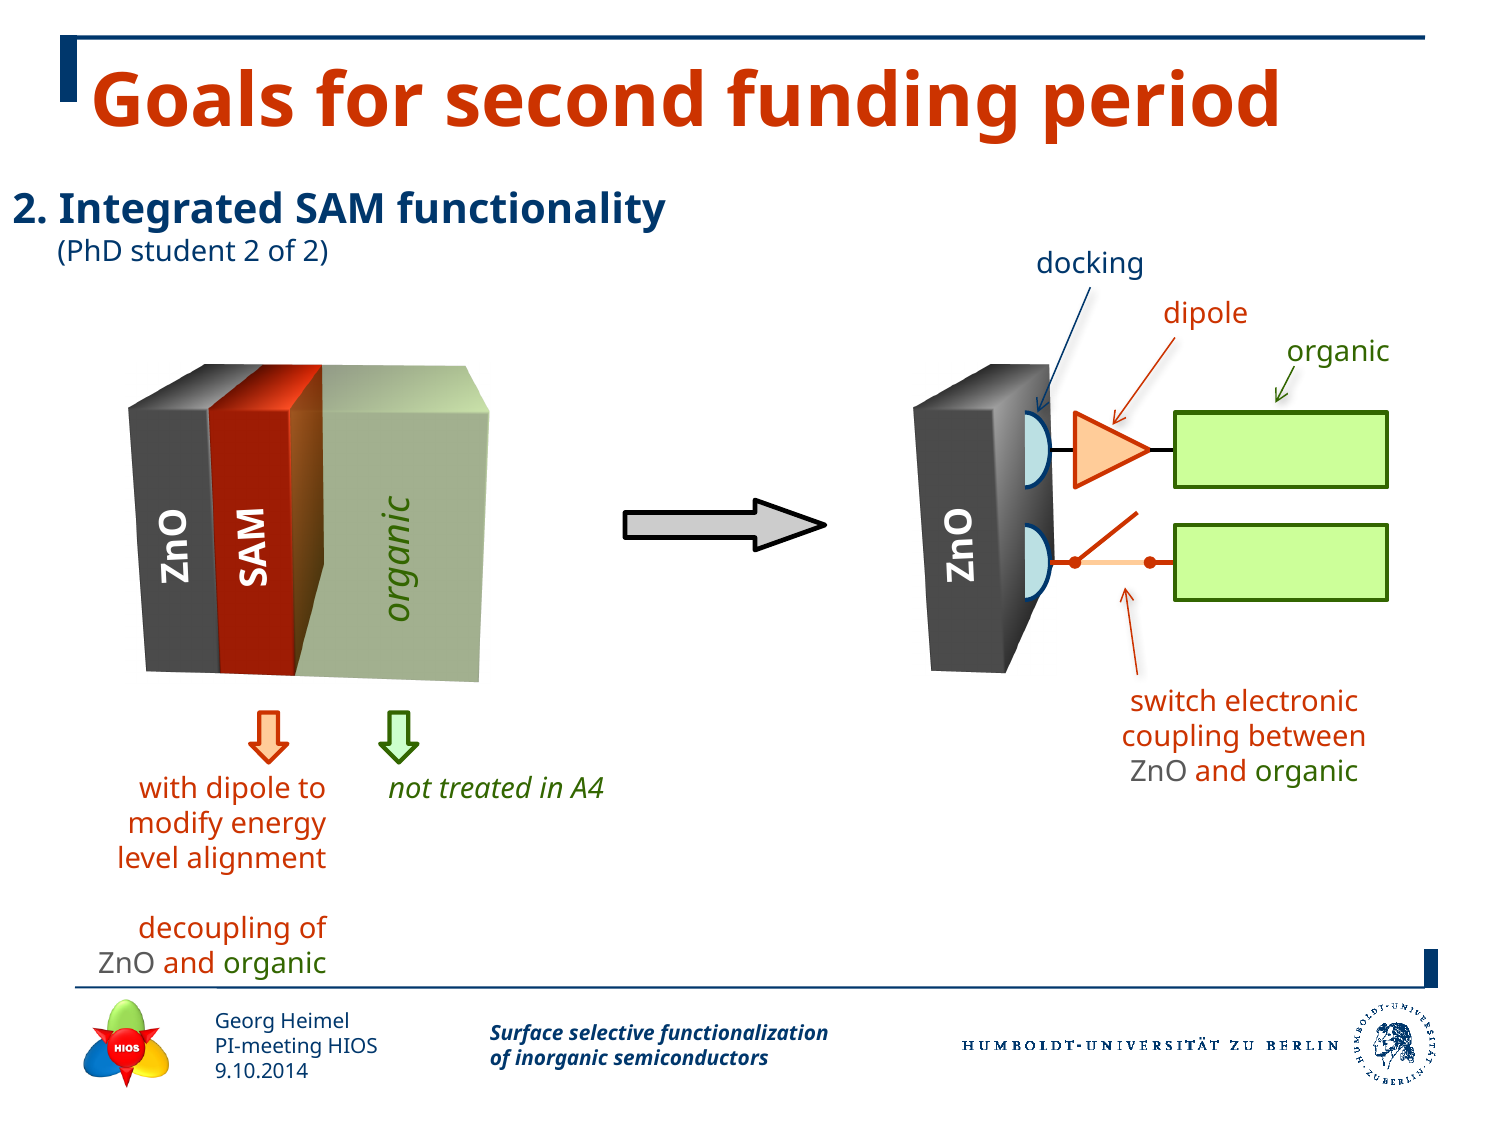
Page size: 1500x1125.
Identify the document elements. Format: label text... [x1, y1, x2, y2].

text_box not treated in A4 [373, 762, 619, 813]
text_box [1275, 365, 1295, 403]
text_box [1112, 337, 1176, 426]
text_box organic [1271, 324, 1405, 375]
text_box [999, 512, 1388, 601]
text_box 2. Integrated SAM functionality (PhD student 2 of 2) [0, 174, 794, 275]
text_box with dipole to modify energy level alignment decoupling of ZnO and organic [83, 762, 342, 987]
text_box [999, 412, 1388, 488]
picture [75, 999, 177, 1088]
picture [1350, 999, 1438, 1088]
picture [124, 362, 491, 684]
title Goals for second funding period [74, 37, 1426, 156]
text_box switch electronic coupling between ZnO and organic [1106, 674, 1382, 795]
picture [962, 1037, 1338, 1050]
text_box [1037, 287, 1091, 413]
text_box docking [1021, 237, 1160, 288]
picture [912, 362, 1057, 676]
text_box [378, 710, 420, 762]
text_box [622, 498, 828, 553]
text_box [248, 710, 290, 762]
text_box dipole [1148, 287, 1264, 338]
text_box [1124, 587, 1138, 676]
